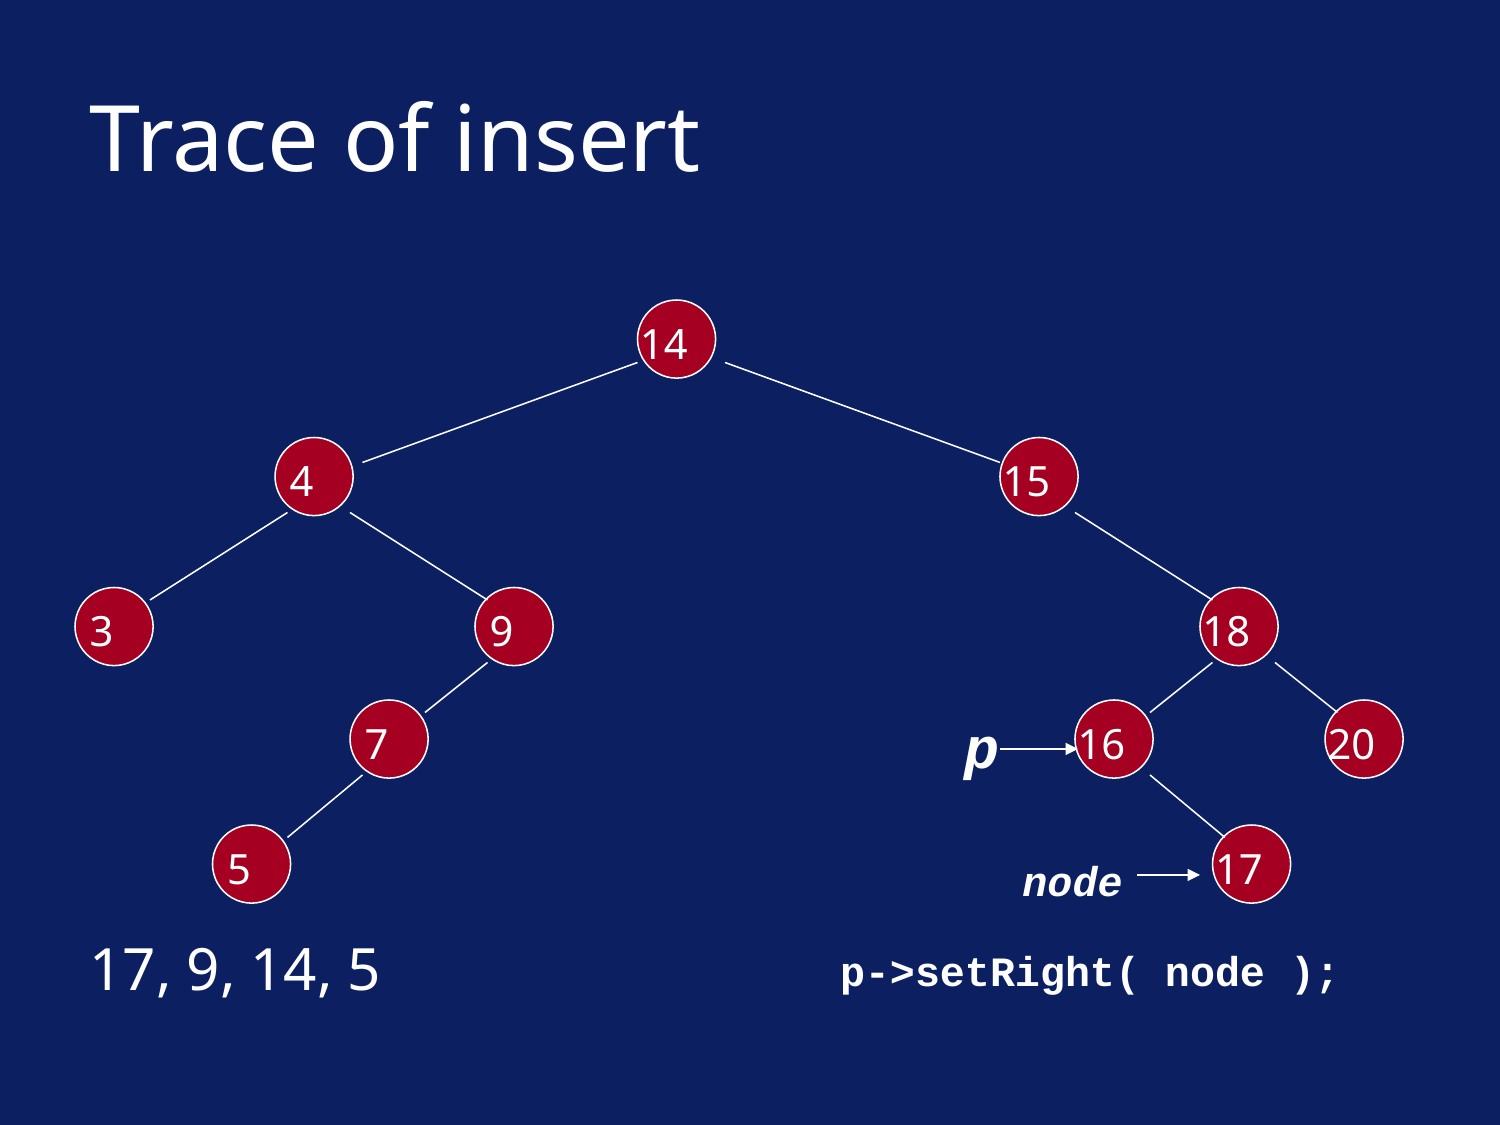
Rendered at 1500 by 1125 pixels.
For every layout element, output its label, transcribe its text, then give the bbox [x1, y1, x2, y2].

text_box node [1007, 847, 1138, 913]
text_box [1149, 774, 1226, 838]
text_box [199, 824, 291, 914]
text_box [337, 699, 429, 789]
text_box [1062, 699, 1154, 789]
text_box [362, 362, 638, 463]
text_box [1187, 587, 1279, 676]
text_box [1199, 824, 1291, 914]
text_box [624, 299, 716, 389]
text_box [149, 512, 288, 601]
list 17, 9, 14, 5 [74, 924, 1425, 1038]
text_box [1149, 662, 1213, 713]
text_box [287, 774, 363, 838]
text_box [1312, 699, 1404, 789]
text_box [349, 512, 488, 601]
text_box p->setRight( node ); [824, 937, 1356, 1003]
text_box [1074, 512, 1213, 601]
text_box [724, 362, 1001, 463]
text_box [987, 437, 1079, 526]
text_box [462, 587, 554, 676]
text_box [62, 587, 154, 676]
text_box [1274, 662, 1338, 713]
title Trace of insert [74, 59, 1425, 210]
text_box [262, 437, 354, 526]
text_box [942, 702, 1079, 781]
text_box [424, 662, 488, 713]
